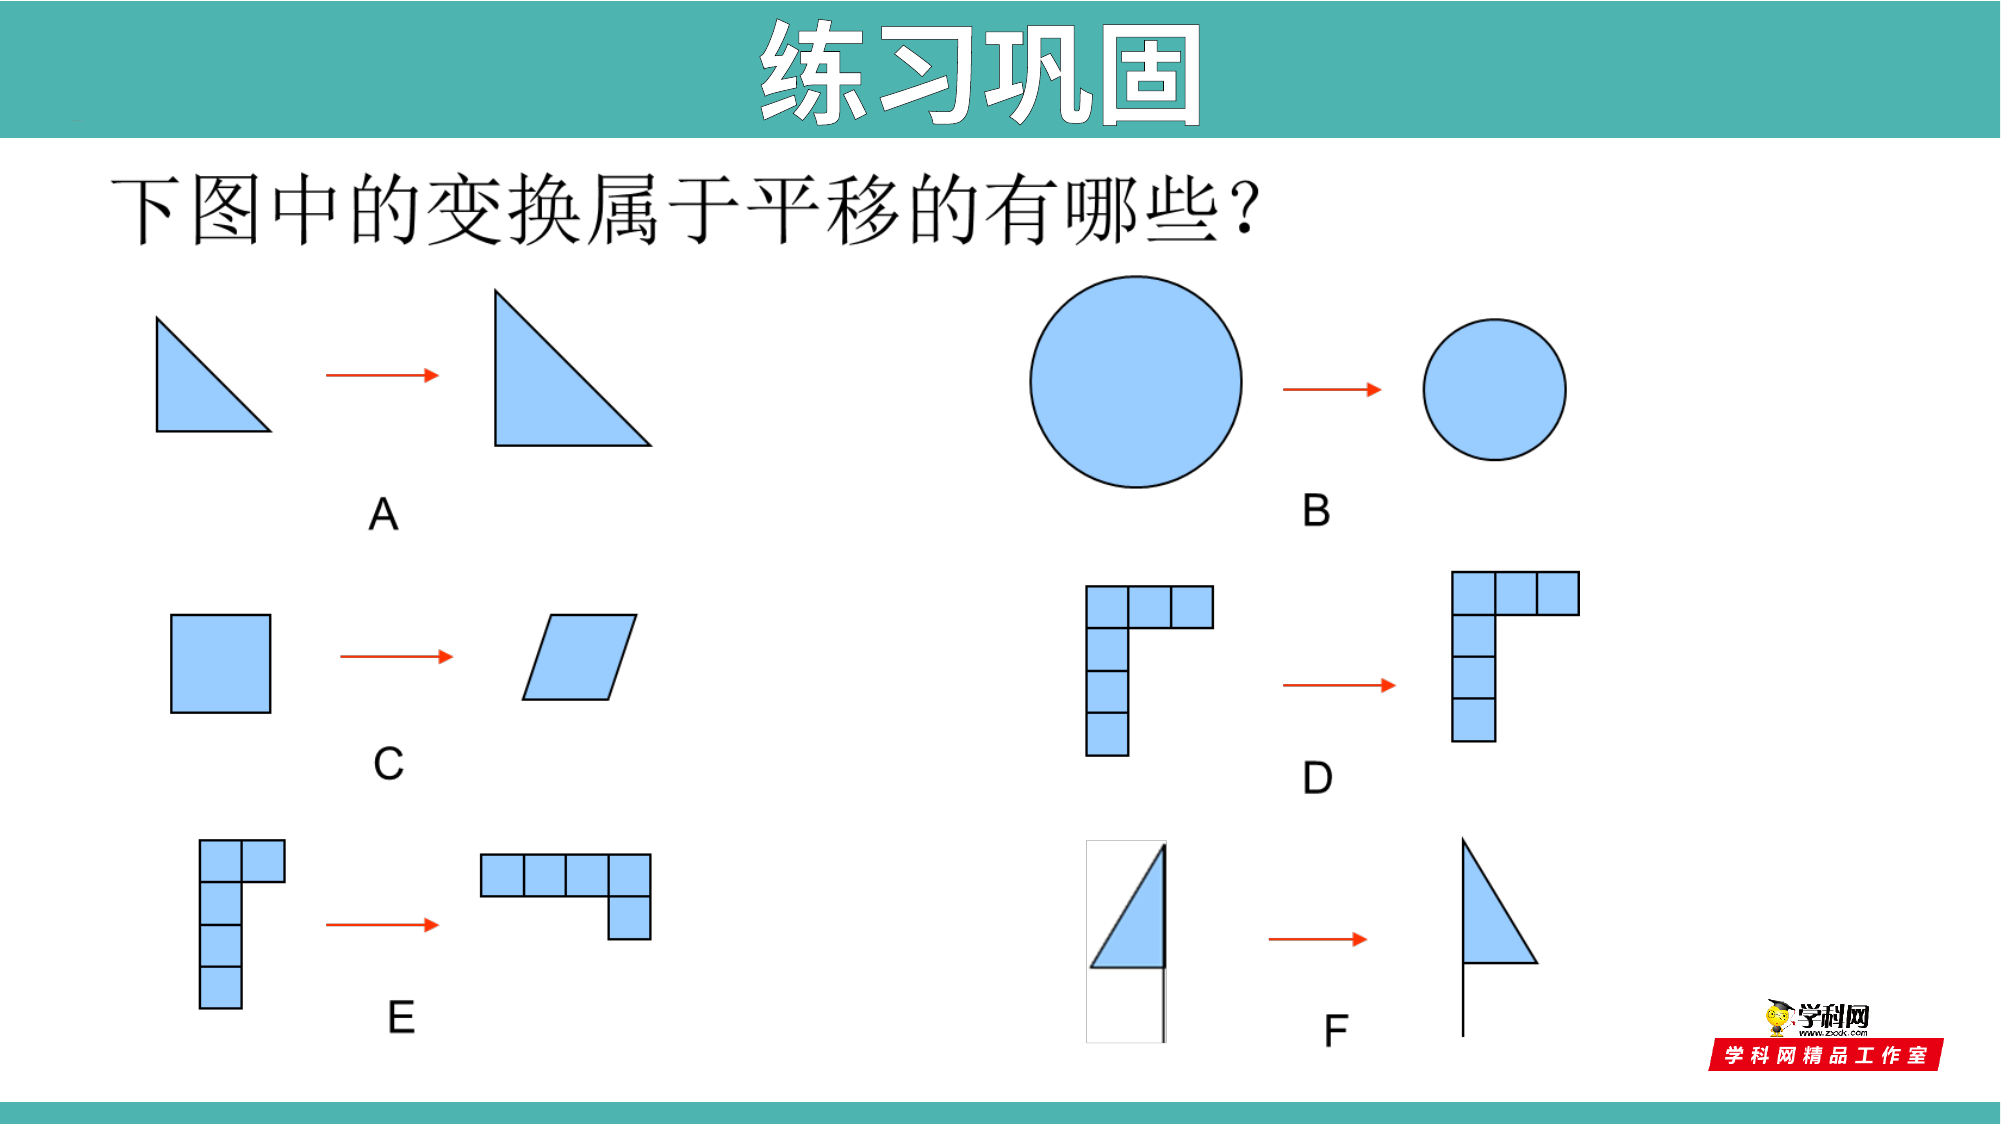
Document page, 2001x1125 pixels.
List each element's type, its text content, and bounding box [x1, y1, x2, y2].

text_box 练习巩固 [742, 0, 1223, 131]
picture [0, 1, 2001, 1124]
